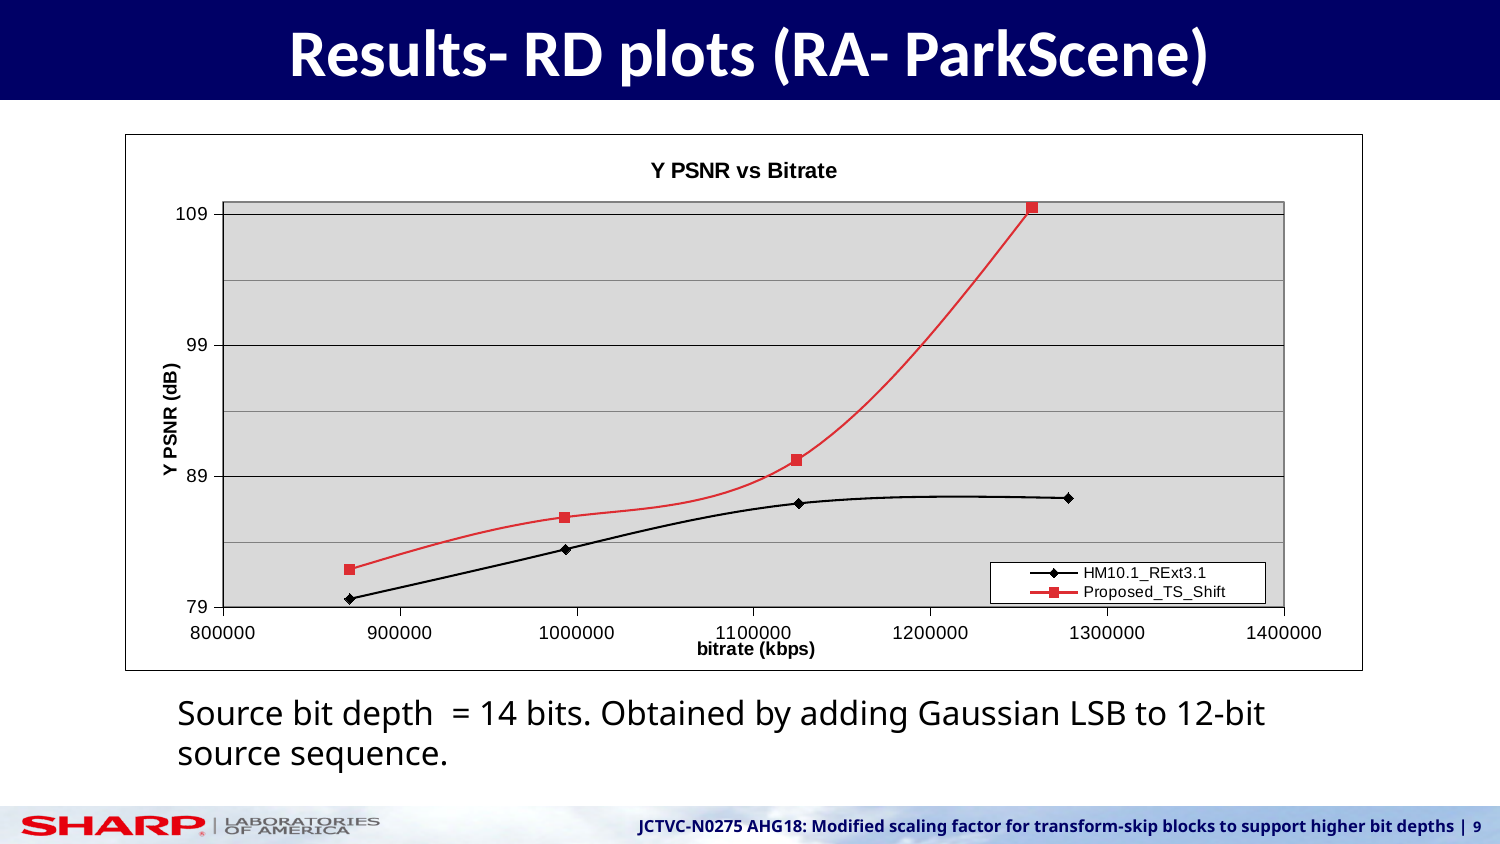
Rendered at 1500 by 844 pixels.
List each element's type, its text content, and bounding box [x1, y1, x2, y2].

chart [124, 134, 1363, 671]
text_box Source bit depth = 14 bits. Obtained by adding Gaussian LSB to 12-bit source sequence. [162, 684, 1350, 779]
picture [0, 806, 1500, 844]
title Results- RD plots (RA- ParkScene) [16, 0, 1484, 101]
